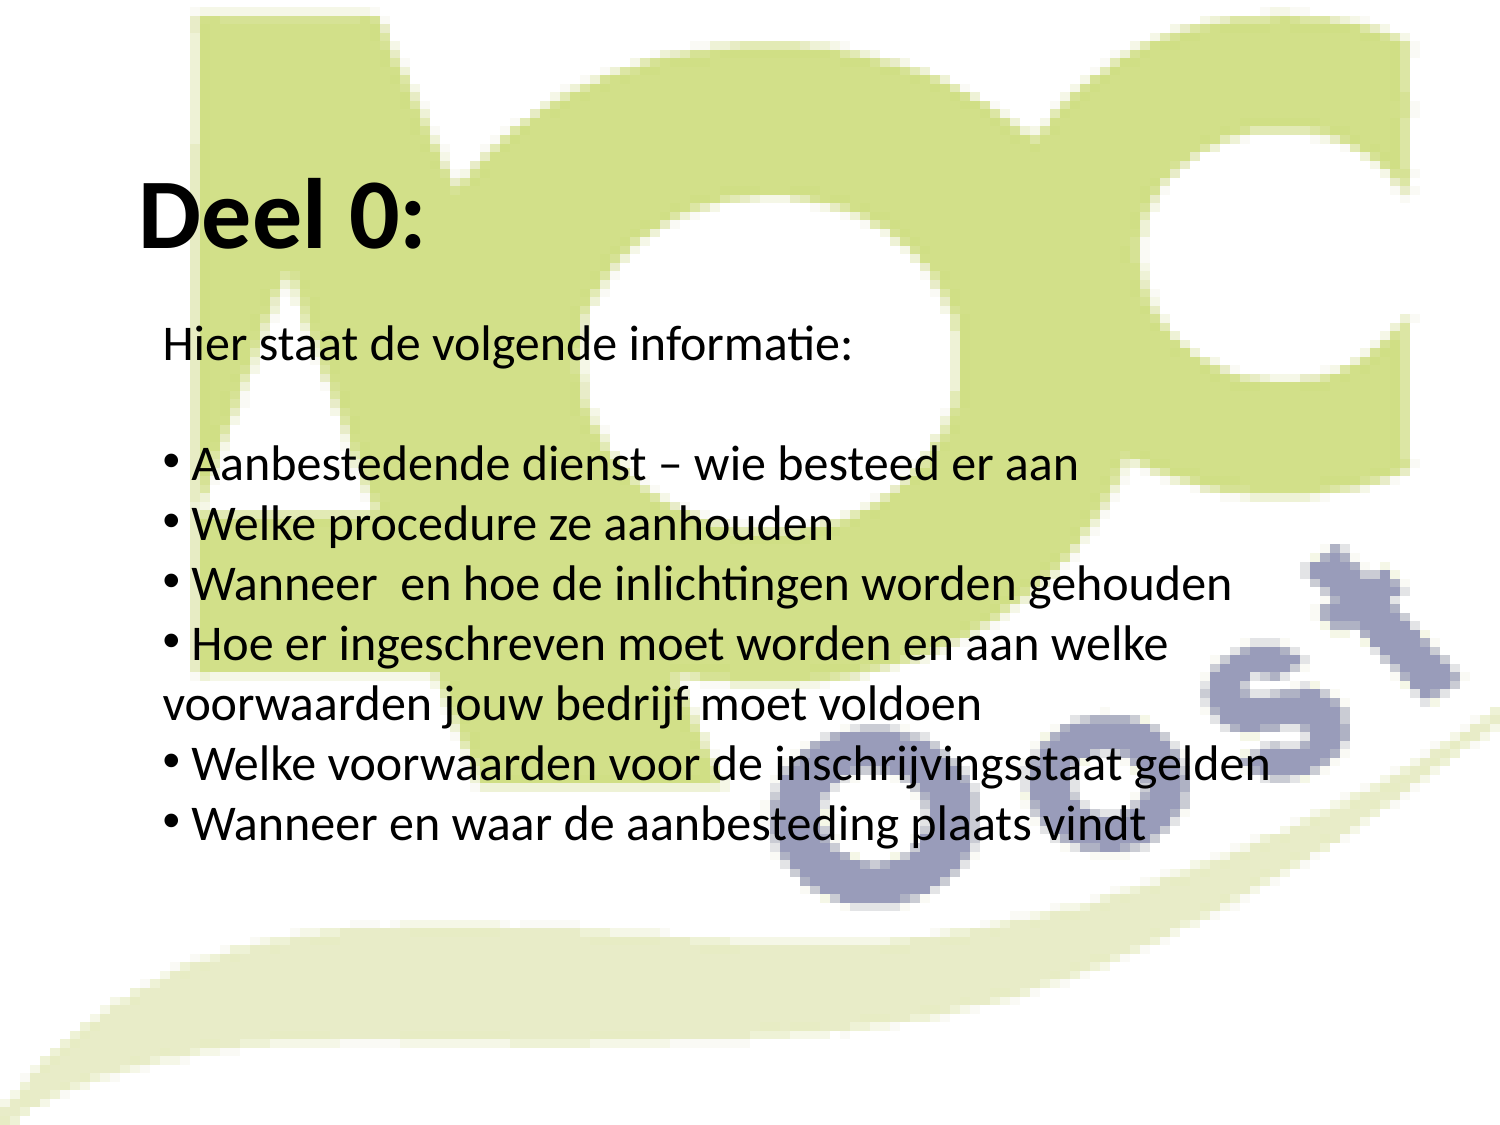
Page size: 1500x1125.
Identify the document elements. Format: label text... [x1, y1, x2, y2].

text_box Hier staat de volgende informatie: Aanbestedende dienst – wie besteed er aan Welke procedure ze aanhouden Wanneer en hoe de inlichtingen worden gehouden Hoe er ingeschreven moet worden en aan welke voorwaarden jouw bedrijf moet voldoen Welke voorwaarden voor de inschrijvingsstaat gelden Wanneer en waar de aanbesteding plaats vindt [147, 302, 1424, 894]
title Deel 0: [123, 125, 1282, 291]
